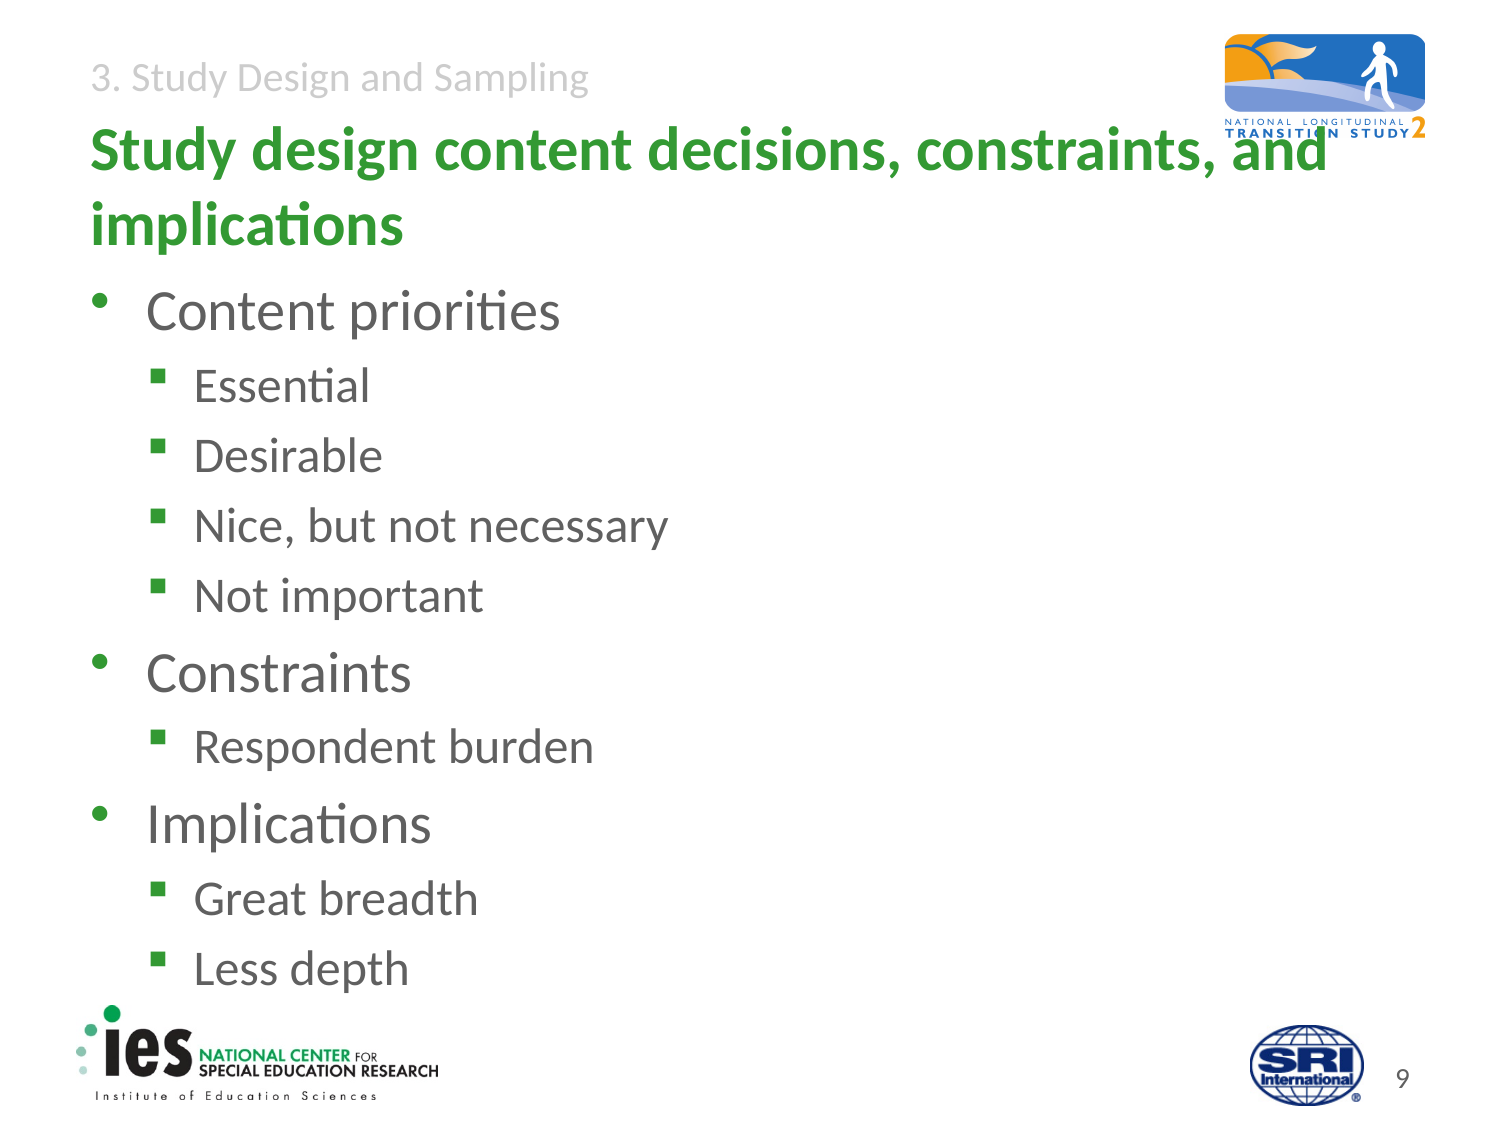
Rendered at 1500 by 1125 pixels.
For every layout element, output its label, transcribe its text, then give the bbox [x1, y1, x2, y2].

slide_number 8 [1321, 1051, 1426, 1125]
list Content priorities Essential Desirable Nice, but not necessary Not important Constraints Respondent burden Implications Great breadth Less depth [74, 264, 1426, 1008]
title Study design content decisions, constraints, and implications [74, 115, 1426, 251]
picture [76, 1008, 438, 1100]
picture [1250, 1025, 1364, 1106]
